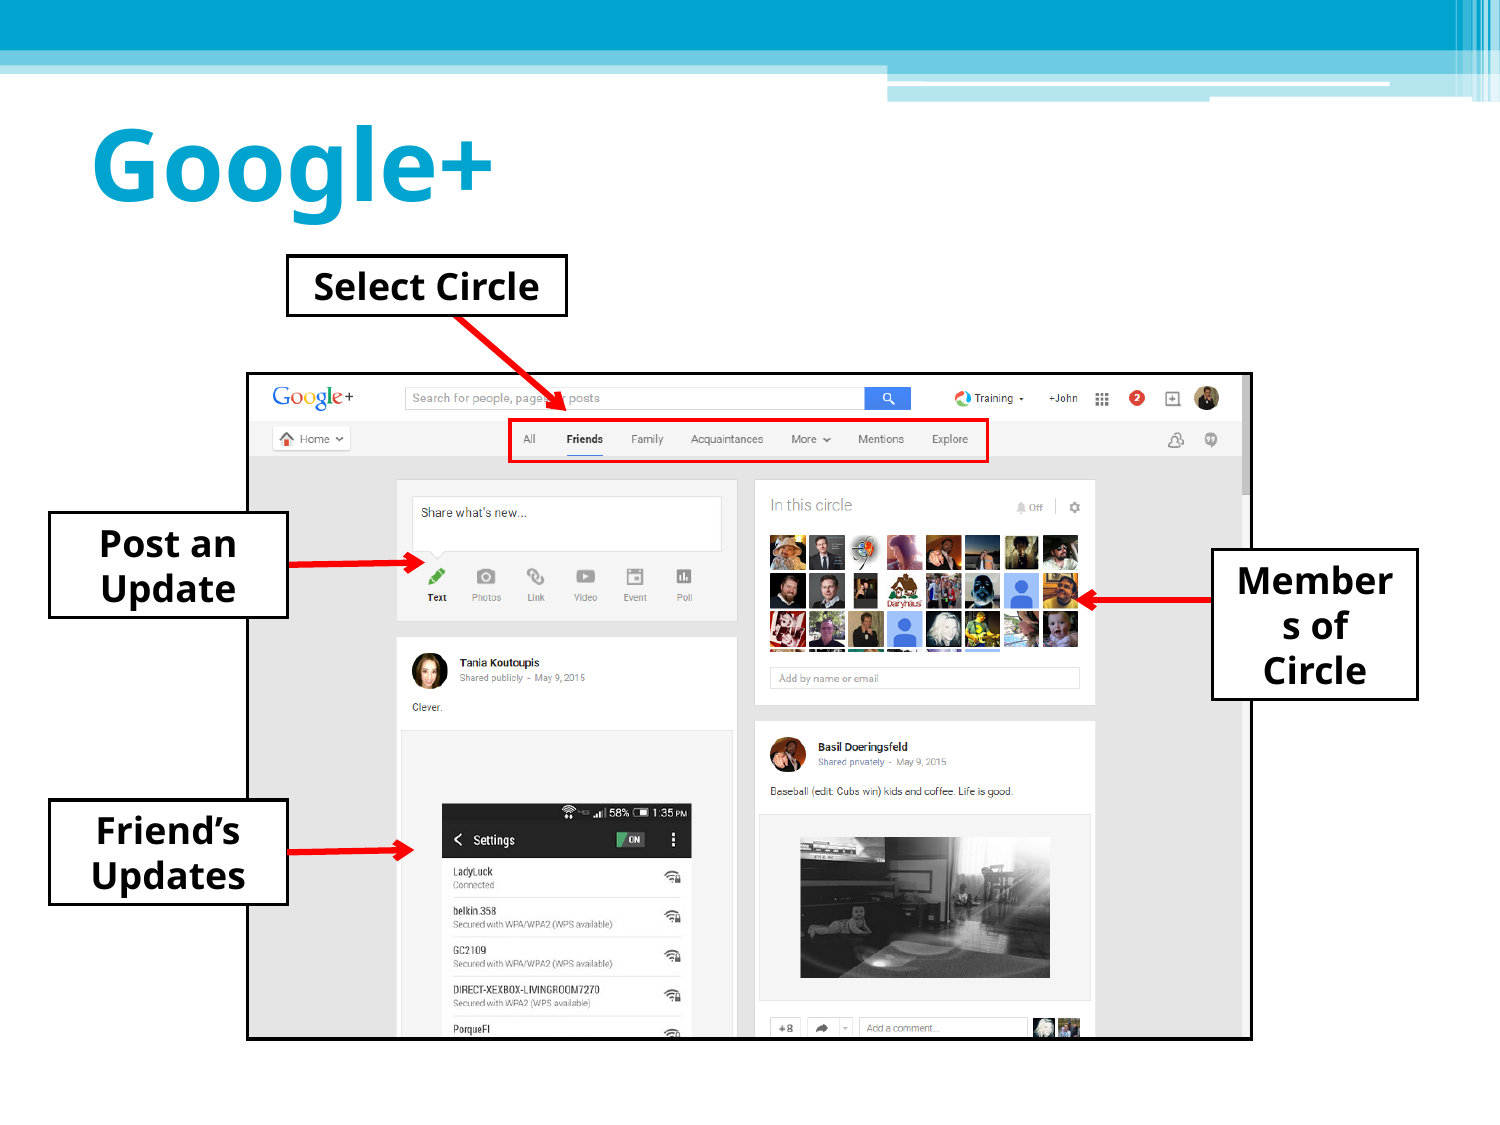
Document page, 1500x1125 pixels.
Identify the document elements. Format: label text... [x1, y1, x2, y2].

text_box Members of Circle [1250, 549, 1418, 700]
title Google+ [75, 75, 1418, 248]
text_box Friend’s Updates [49, 799, 249, 905]
text_box Post an Update [49, 512, 249, 618]
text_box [287, 562, 425, 566]
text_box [287, 849, 415, 853]
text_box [453, 313, 567, 411]
picture [249, 374, 1250, 1038]
text_box Select Circle [287, 256, 567, 316]
